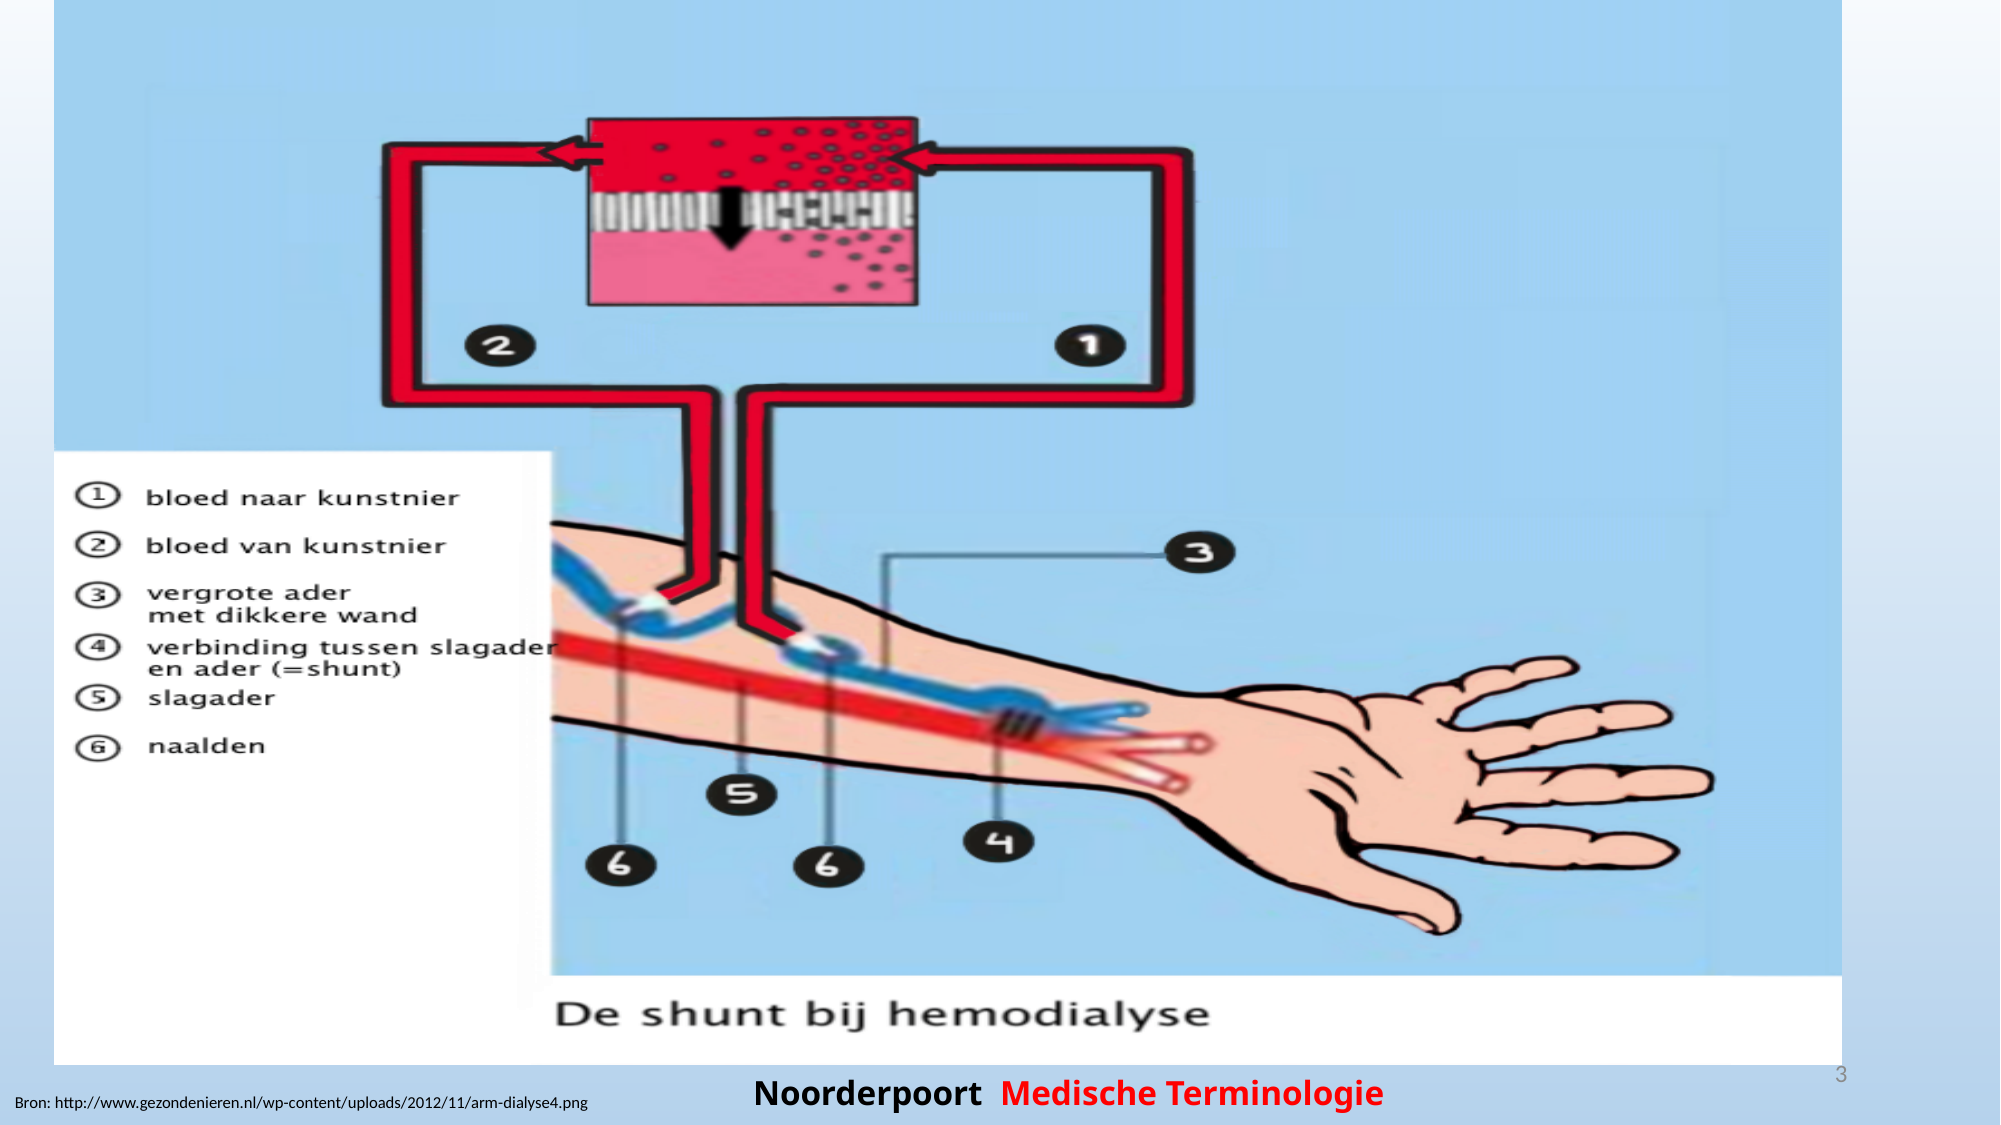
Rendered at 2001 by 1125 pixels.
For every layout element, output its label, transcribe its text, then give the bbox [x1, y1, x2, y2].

text_box Noorderpoort Medische Terminologie [738, 1065, 1435, 1120]
picture [54, 0, 1842, 1065]
slide_number 3 [1435, 1042, 1863, 1103]
text_box Bron: http://www.gezondenieren.nl/wp-content/uploads/2012/11/arm-dialyse4.png [0, 1084, 637, 1120]
